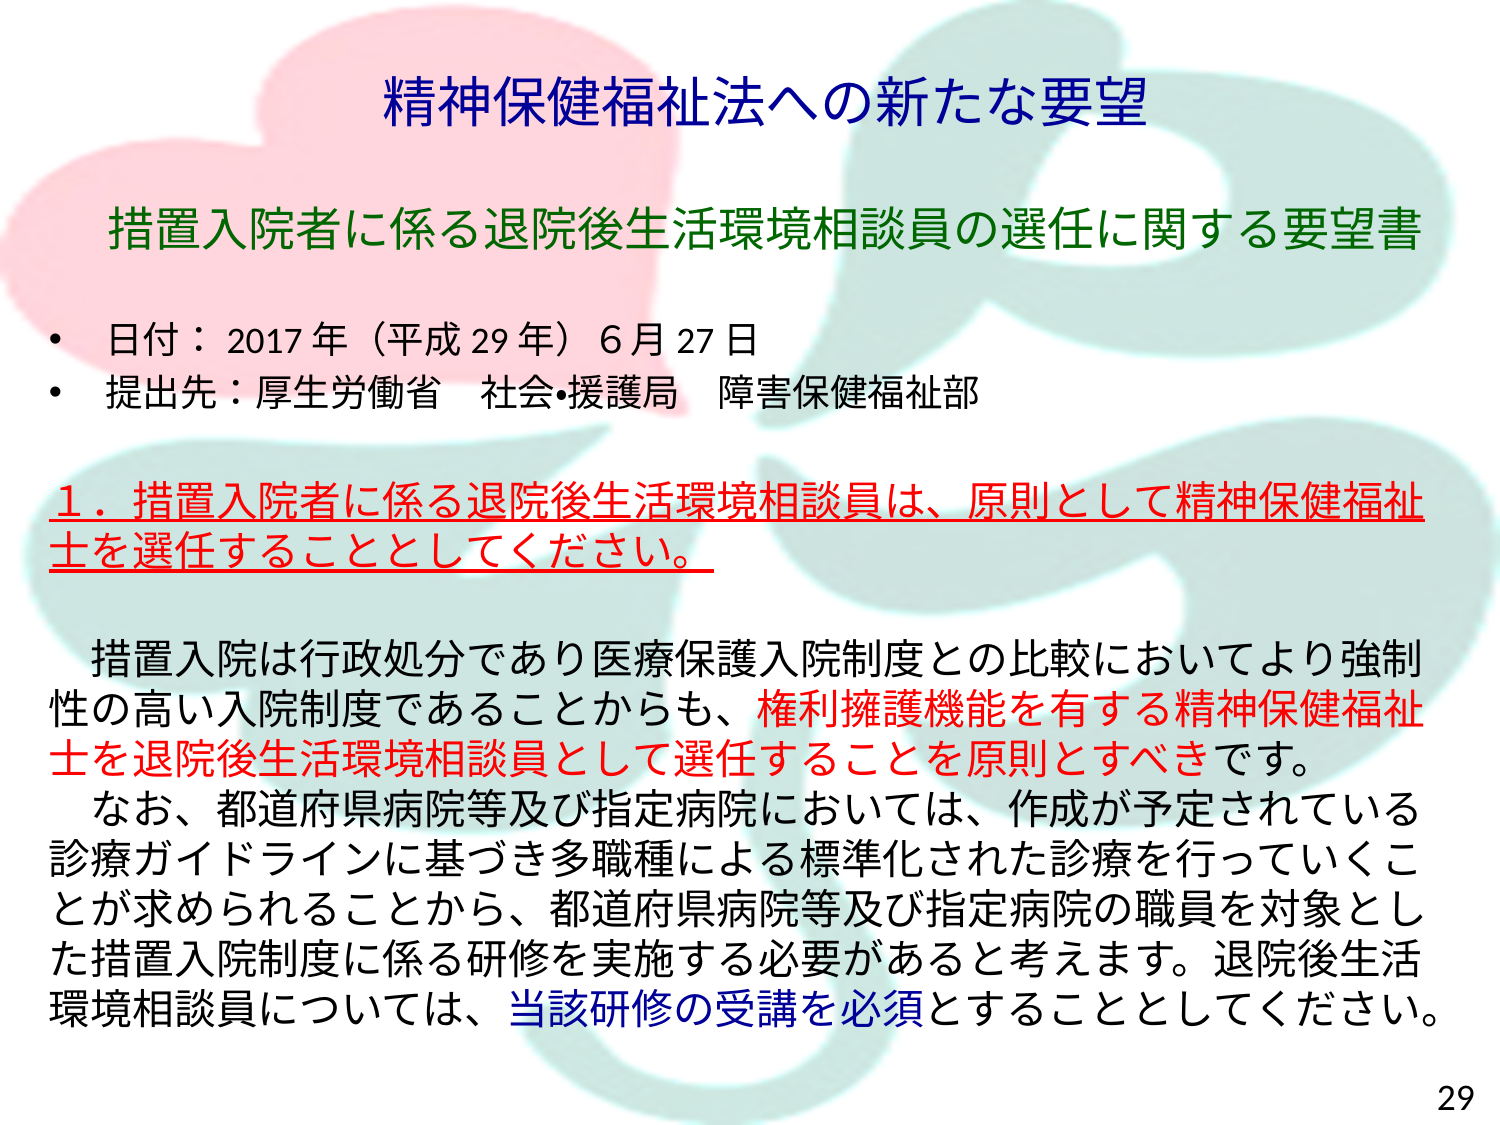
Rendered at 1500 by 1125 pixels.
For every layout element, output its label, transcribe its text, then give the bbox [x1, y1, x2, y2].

text_box 精神保健福祉法への新たな要望 措置入院者に係る退院後生活環境相談員の選任に関する要望書 [71, 39, 1460, 285]
text_box [70, 178, 1418, 308]
slide_number 29 [1139, 1065, 1490, 1125]
picture [0, 0, 1500, 1125]
list 日付：2017年（平成29年）６月27日 提出先：厚生労働省 社会・援護局 障害保健福祉部 １．措置入院者に係る退院後生活環境相談員は、原則として精神保健福祉士を選任することとしてください。 措置入院は行政処分であり医療保護入院制度との比較においてより強制性の高い入院制度であることからも、権利擁護機能を有する精神保健福祉士を退院後生活環境相談員として選任することを原則とすべきです。 なお、都道府県病院等及び指定病院においては、作成が予定されている診療ガイドラインに基づき多職種による標準化された診療を行っていくことが求められることから、都道府県病院等及び指定病院の職員を対象とした措置入院制度に係る研修を実施する必要があると考えます。退院後生活環境相談員については、当該研修の受講を必須とすることとしてください。 [33, 308, 1467, 1125]
